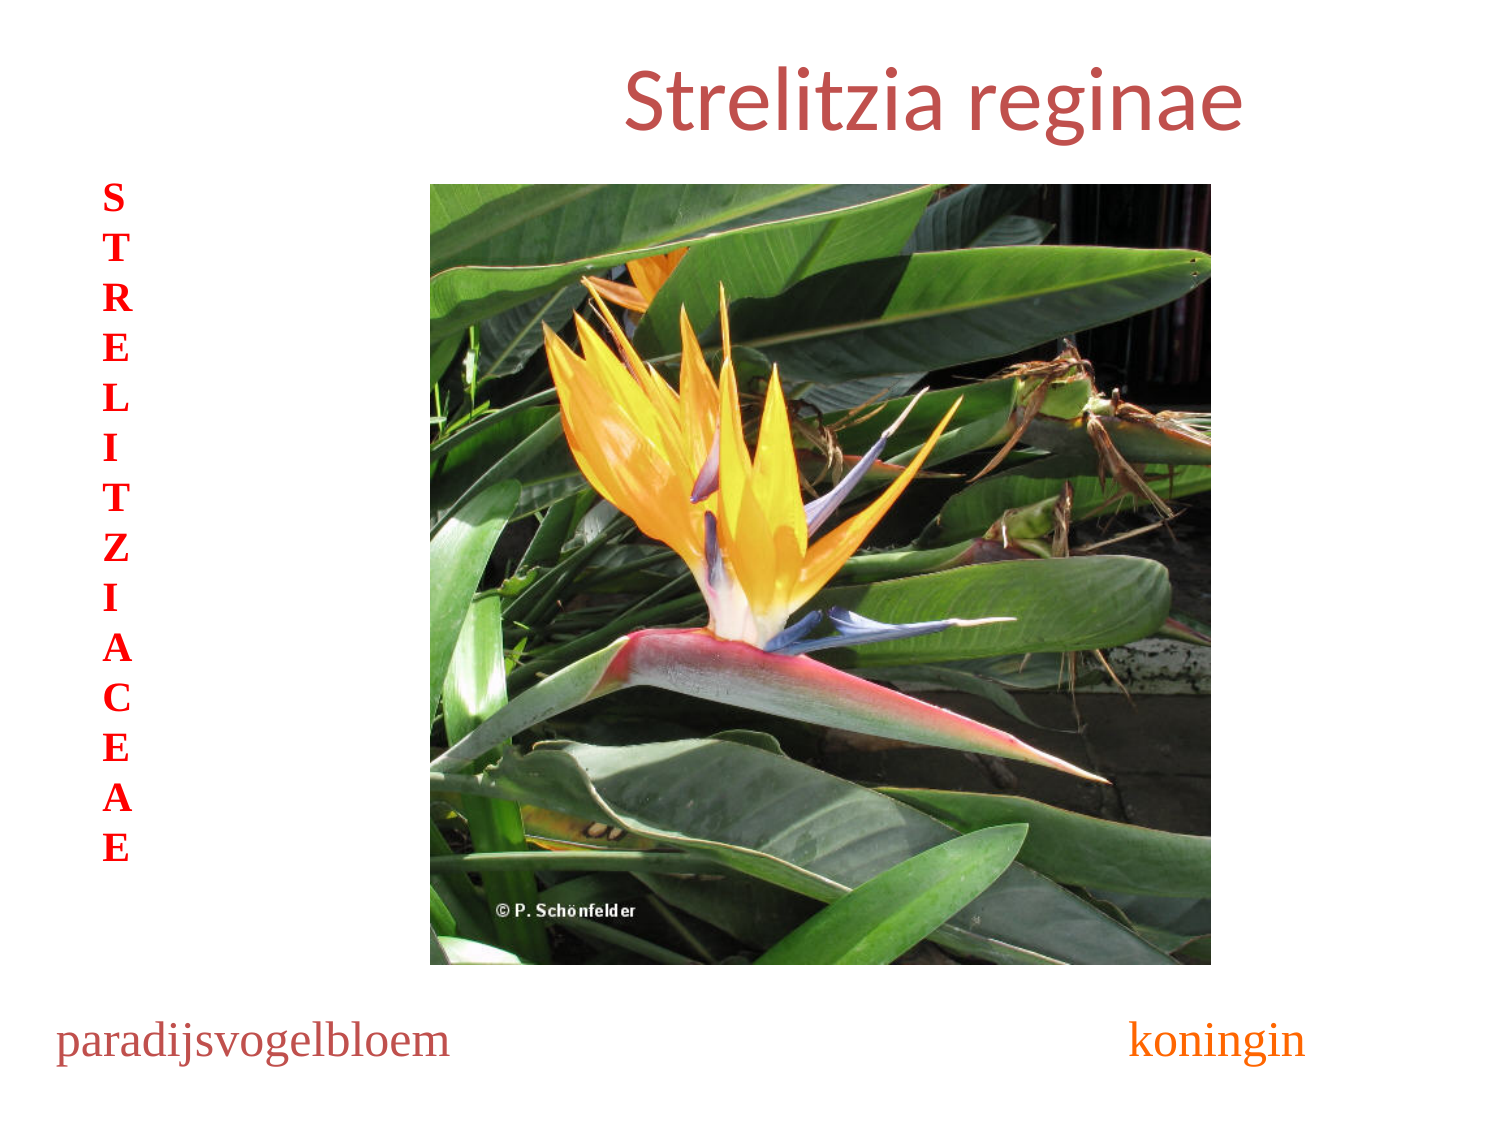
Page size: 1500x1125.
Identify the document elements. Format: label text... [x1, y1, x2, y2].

text_box paradijsvogelbloem [41, 999, 608, 1075]
text_box STRELITZIACEAE [87, 162, 150, 878]
text_box koningin [608, 999, 1321, 1075]
title Strelitzia reginae [0, 0, 1262, 188]
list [430, 184, 1211, 965]
